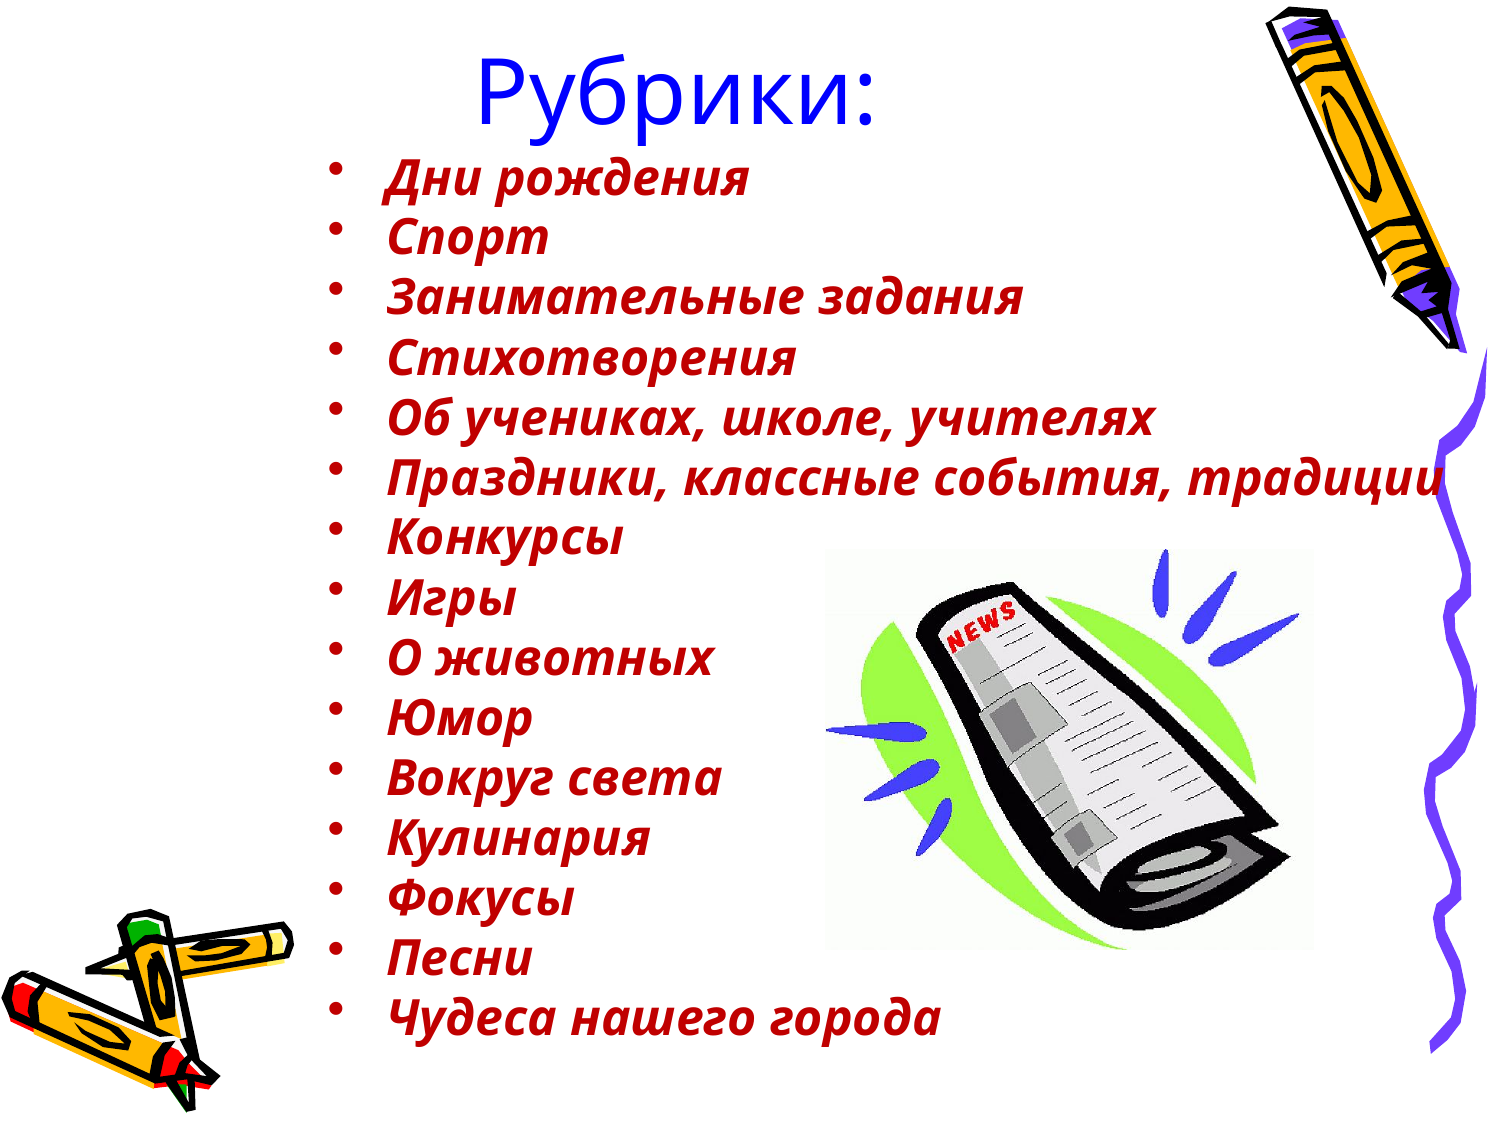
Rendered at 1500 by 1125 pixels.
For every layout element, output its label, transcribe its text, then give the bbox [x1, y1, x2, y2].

list Дни рождения Спорт Занимательные задания Стихотворения Об учениках, школе, учителях Праздники, классные события, традиции Конкурсы Игры О животных Юмор Вокруг света Кулинария Фокусы Песни Чудеса нашего города [312, 137, 1463, 1038]
title Рубрики: [112, 0, 1240, 151]
picture [824, 549, 1314, 951]
